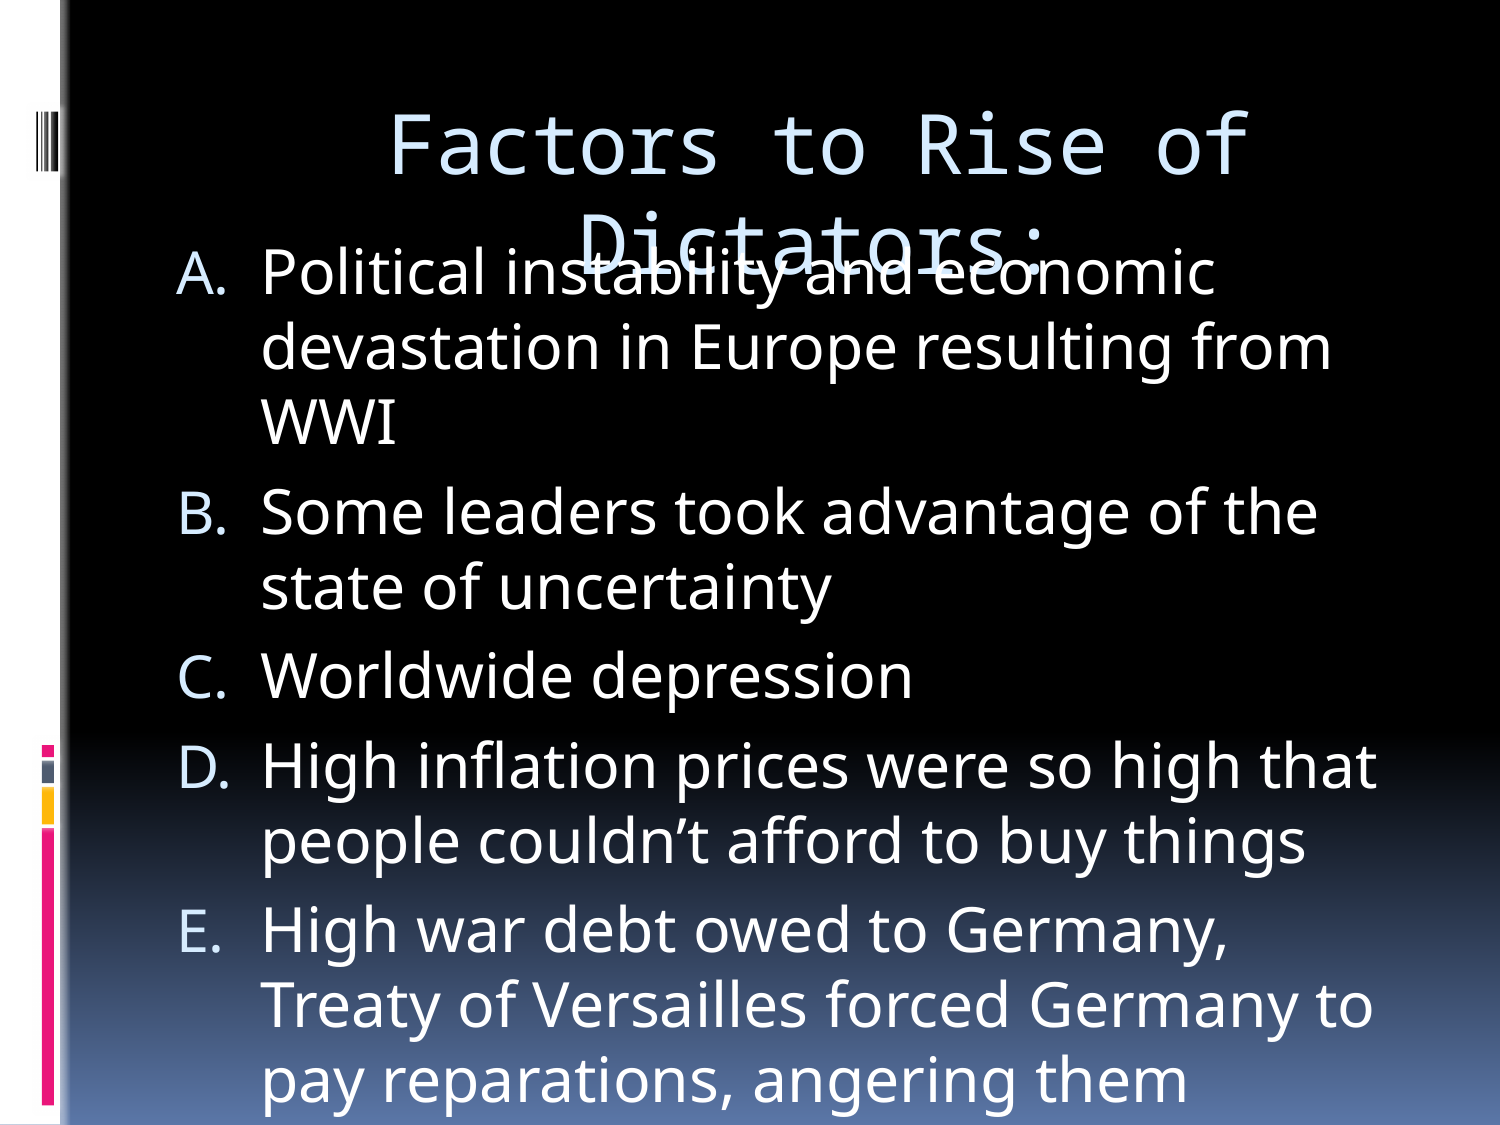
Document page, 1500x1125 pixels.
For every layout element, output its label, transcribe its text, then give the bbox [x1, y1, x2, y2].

list Political instability and economic devastation in Europe resulting from WWI Some leaders took advantage of the state of uncertainty Worldwide depression High inflation prices were so high that people couldn’t afford to buy things High war debt owed to Germany, Treaty of Versailles forced Germany to pay reparations, angering them [150, 224, 1425, 1075]
title Factors to Rise of Dictators: [150, 83, 1488, 234]
